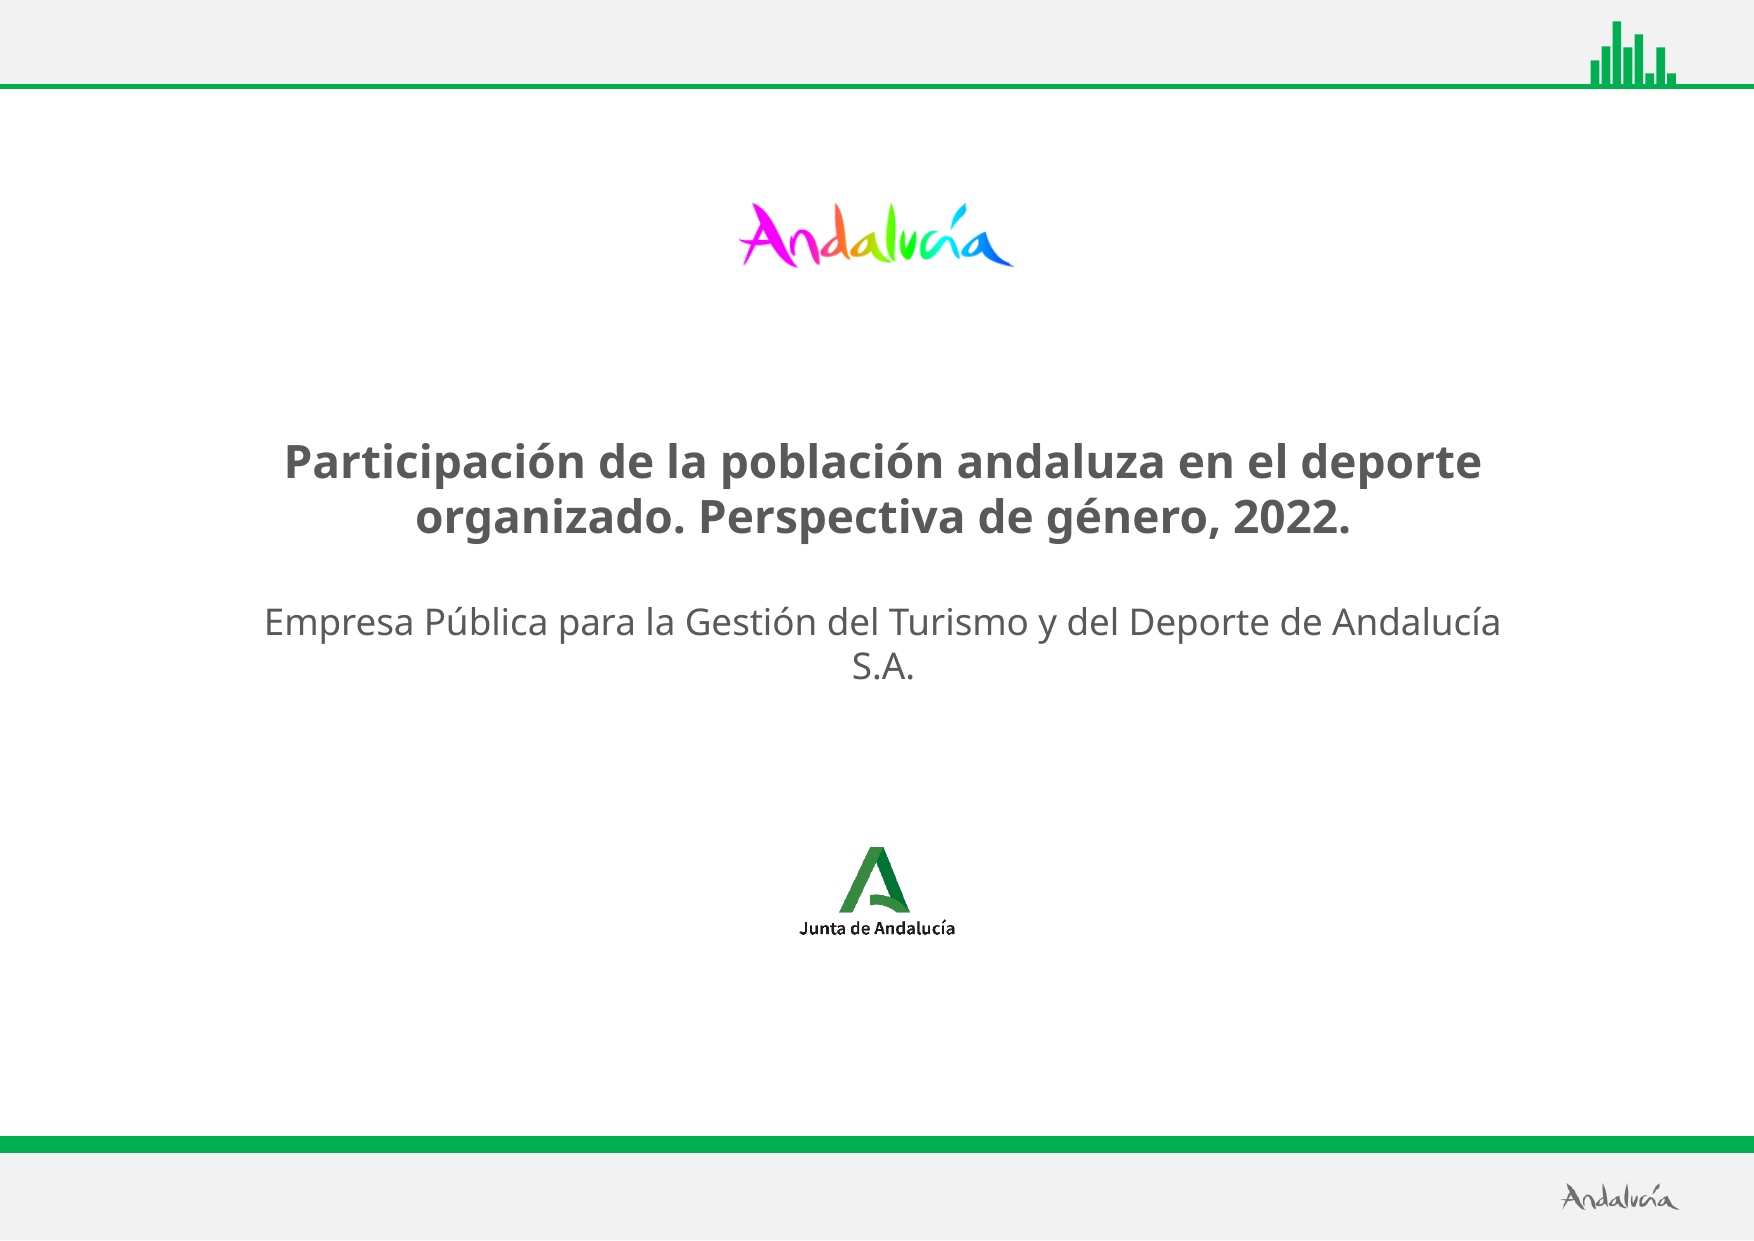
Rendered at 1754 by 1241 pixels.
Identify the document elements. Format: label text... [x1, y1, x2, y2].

picture [779, 802, 975, 997]
picture [1560, 1183, 1680, 1210]
text_box Participación de la población andaluza en el deporte organizado. Perspectiva de género, 2022. Empresa Pública para la Gestión del Turismo y del Deporte de Andalucía S.A. [225, 424, 1542, 695]
picture [739, 203, 1015, 268]
